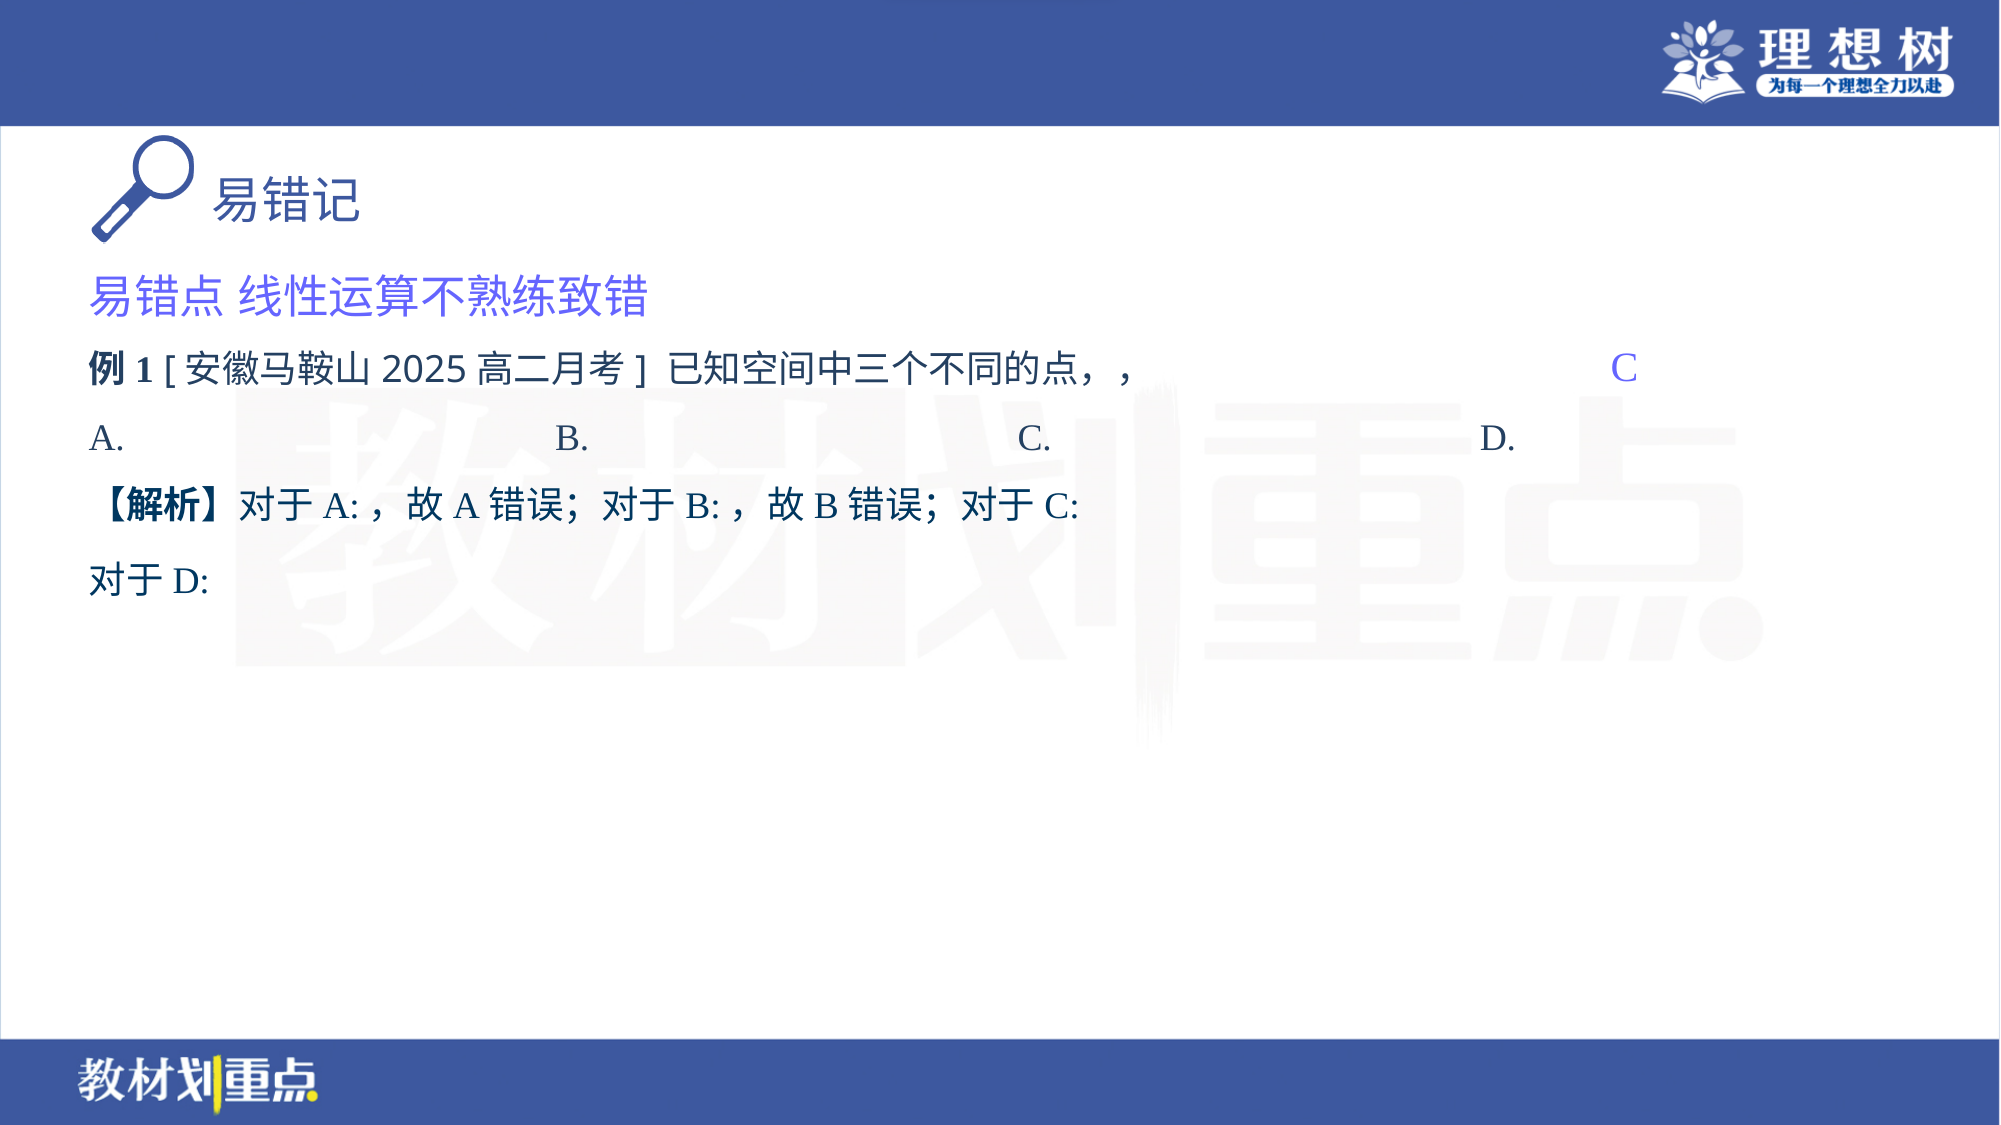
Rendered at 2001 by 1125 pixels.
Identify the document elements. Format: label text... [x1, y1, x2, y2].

text_box 易错记 [211, 155, 507, 241]
picture [0, 0, 2000, 1125]
text_box 易错点 线性运算不熟练致错 [88, 241, 1911, 381]
text_box C [1595, 337, 1654, 388]
